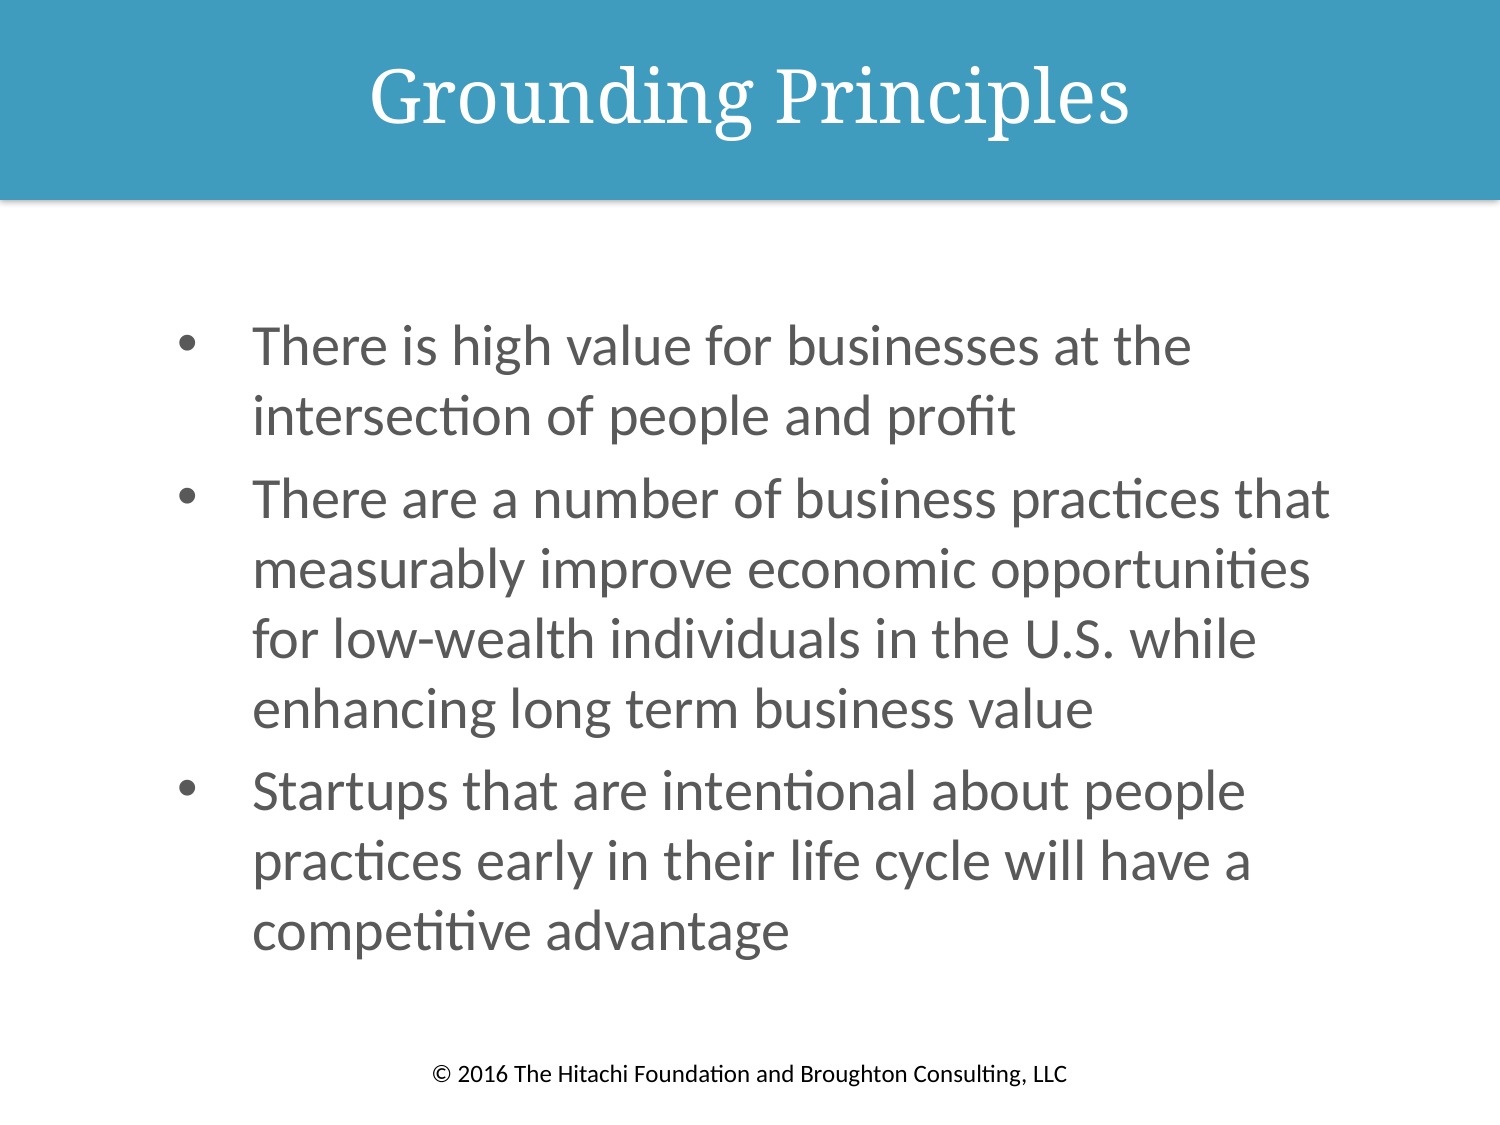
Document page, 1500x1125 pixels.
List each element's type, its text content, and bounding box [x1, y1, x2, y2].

text_box There is high value for businesses at the intersection of people and profit There are a number of business practices that measurably improve economic opportunities for low-wealth individuals in the U.S. while enhancing long term business value Startups that are intentional about people practices early in their life cycle will have a competitive advantage [87, 299, 1350, 1053]
title Grounding Principles [112, 24, 1388, 163]
